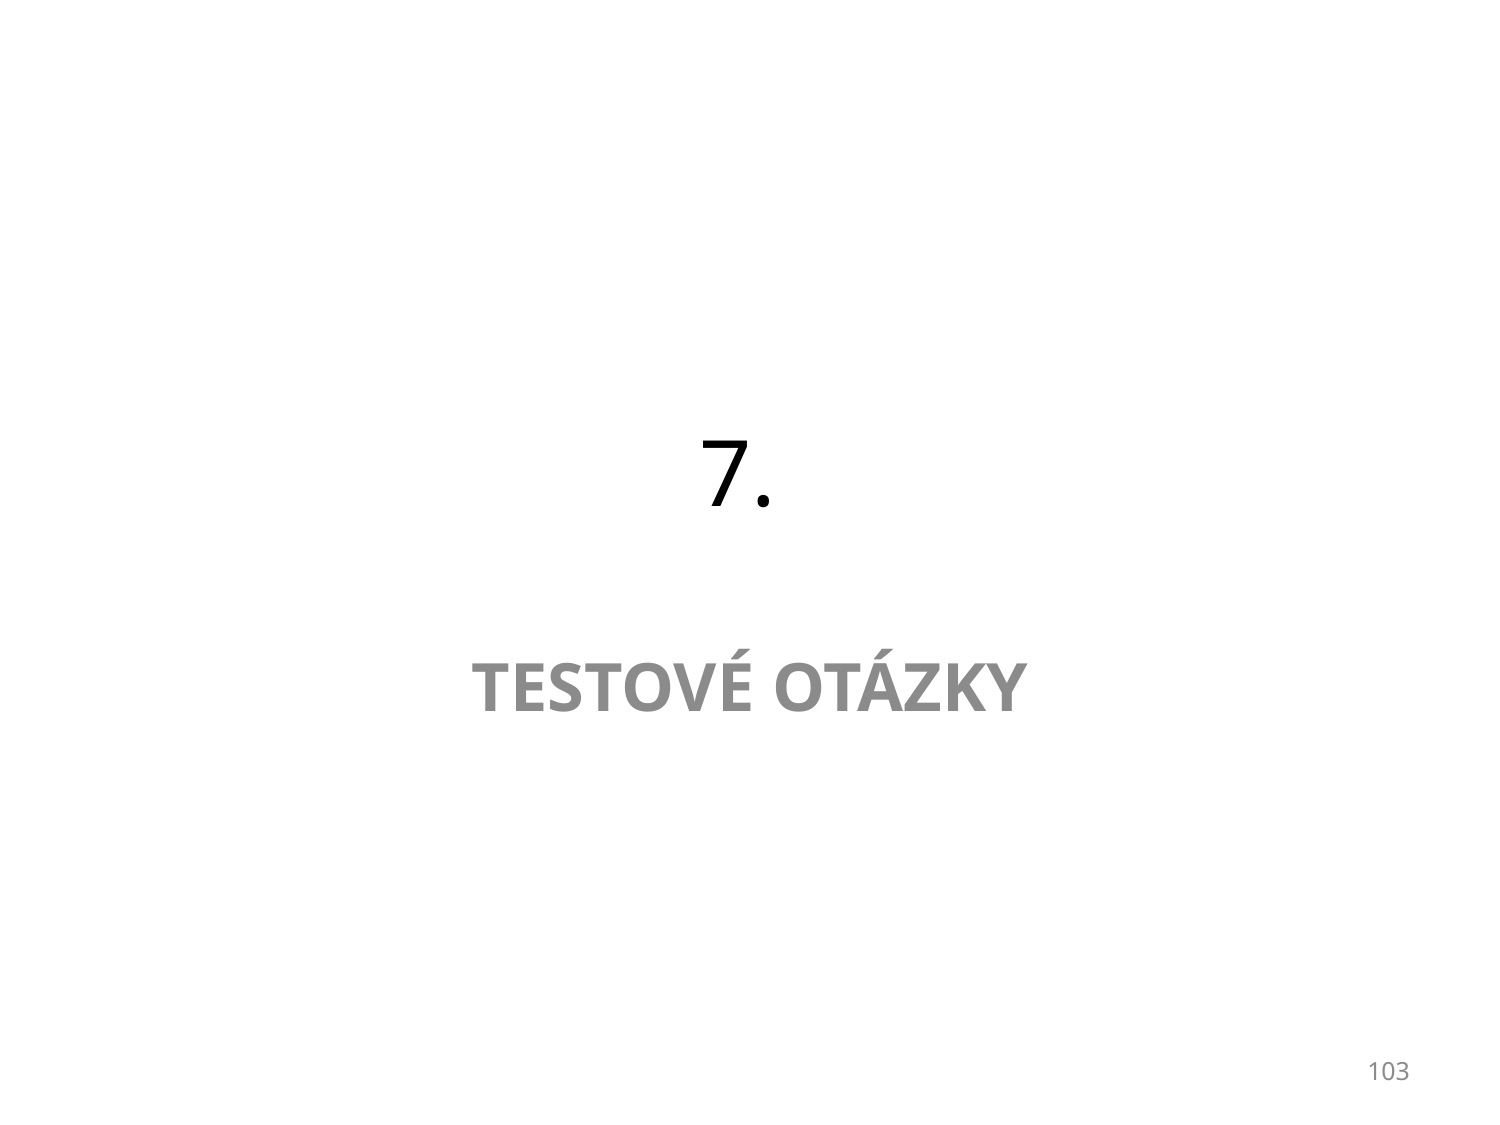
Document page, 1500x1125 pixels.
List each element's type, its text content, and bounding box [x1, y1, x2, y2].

subtitle Testové otázky [225, 637, 1275, 925]
slide_number 103 [1074, 1042, 1425, 1103]
title 7. [112, 349, 1388, 591]
